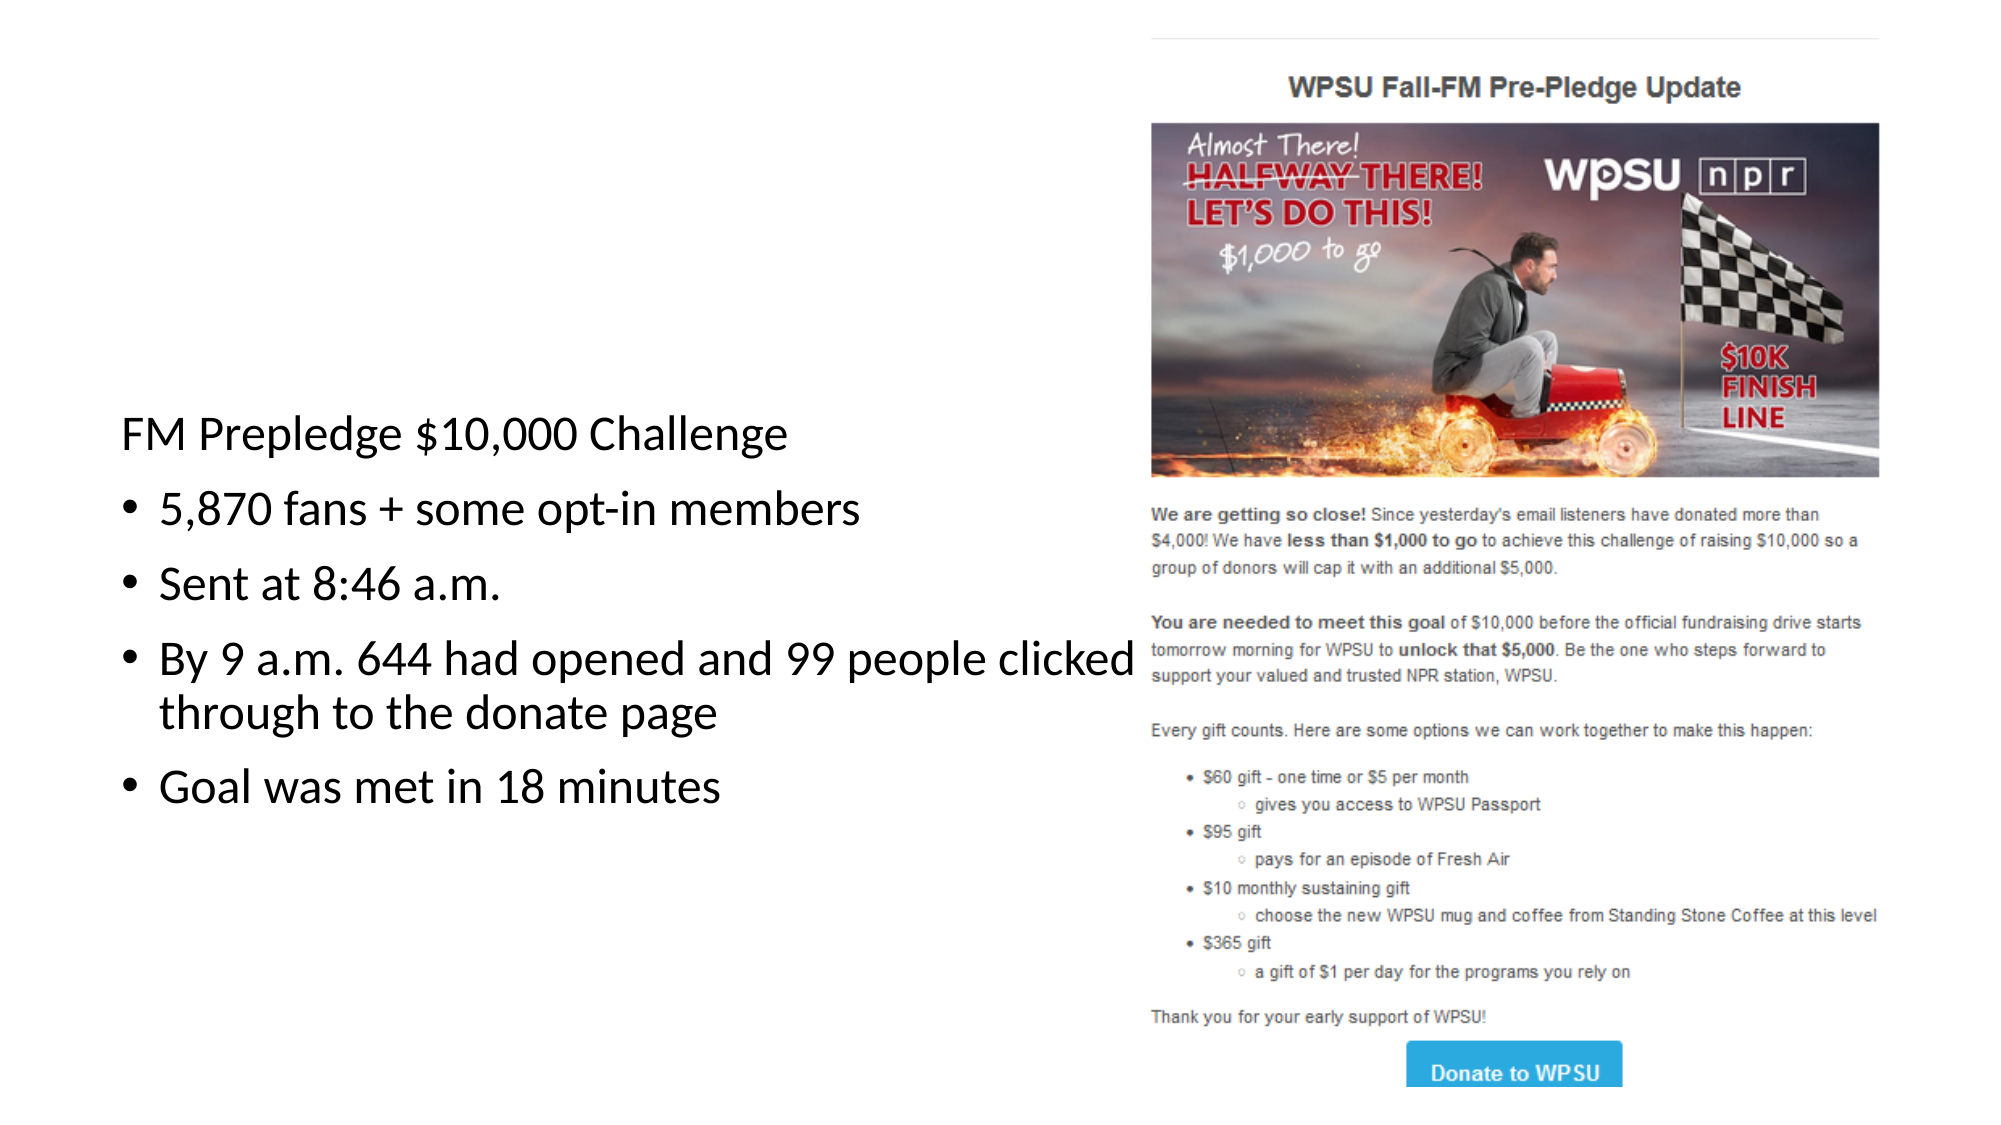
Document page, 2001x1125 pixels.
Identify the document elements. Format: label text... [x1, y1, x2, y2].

picture [1142, 38, 1894, 1087]
list FM Prepledge $10,000 Challenge 5,870 fans + some opt-in members Sent at 8:46 a.m. By 9 a.m. 644 had opened and 99 people clicked through to the donate page Goal was met in 18 minutes [106, 399, 1142, 1021]
